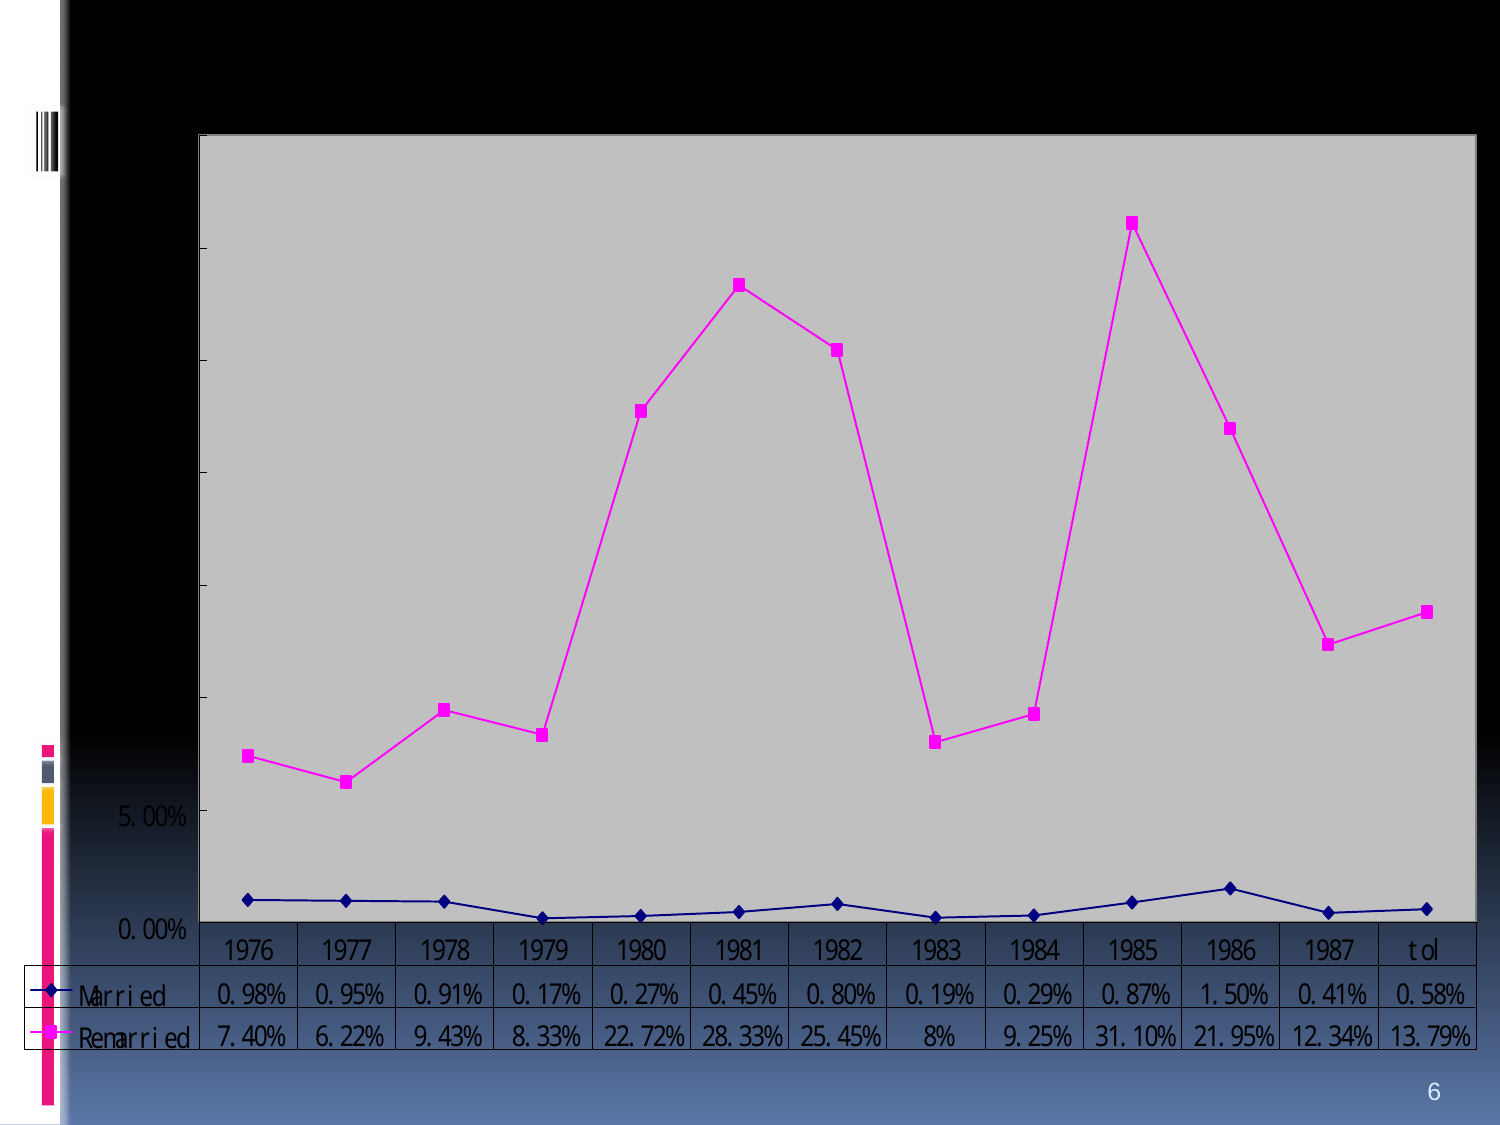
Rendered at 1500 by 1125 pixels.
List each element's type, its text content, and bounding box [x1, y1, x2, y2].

picture [0, 0, 1500, 1079]
slide_number 6 [1412, 1087, 1488, 1113]
